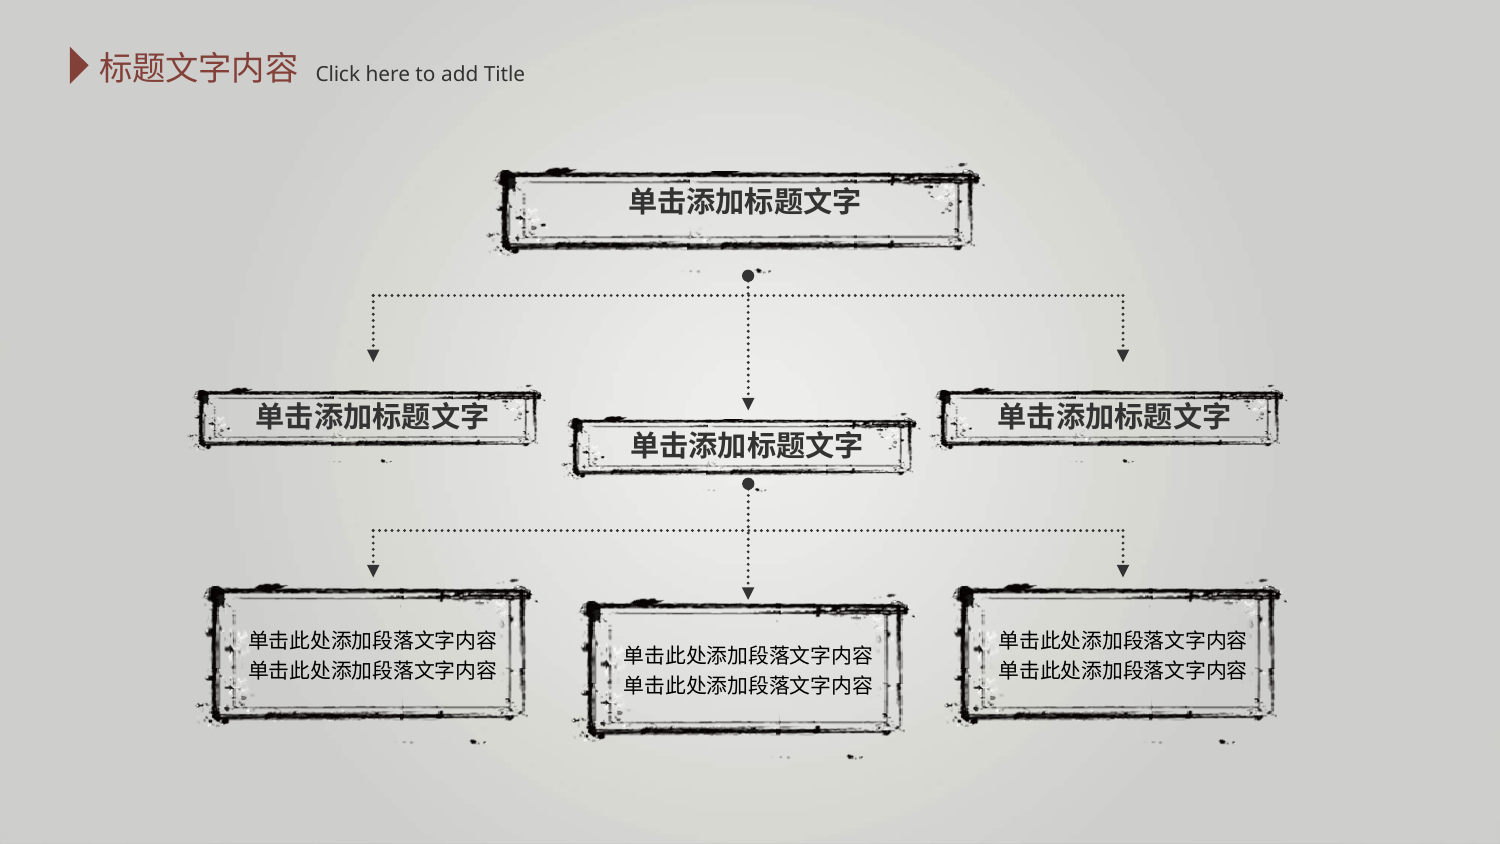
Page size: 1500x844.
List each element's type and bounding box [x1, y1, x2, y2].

picture [0, 0, 1500, 844]
text_box [69, 39, 547, 95]
text_box [373, 508, 1123, 564]
text_box [171, 357, 1295, 508]
text_box [184, 564, 1299, 777]
text_box [373, 275, 1123, 357]
text_box [464, 124, 997, 297]
